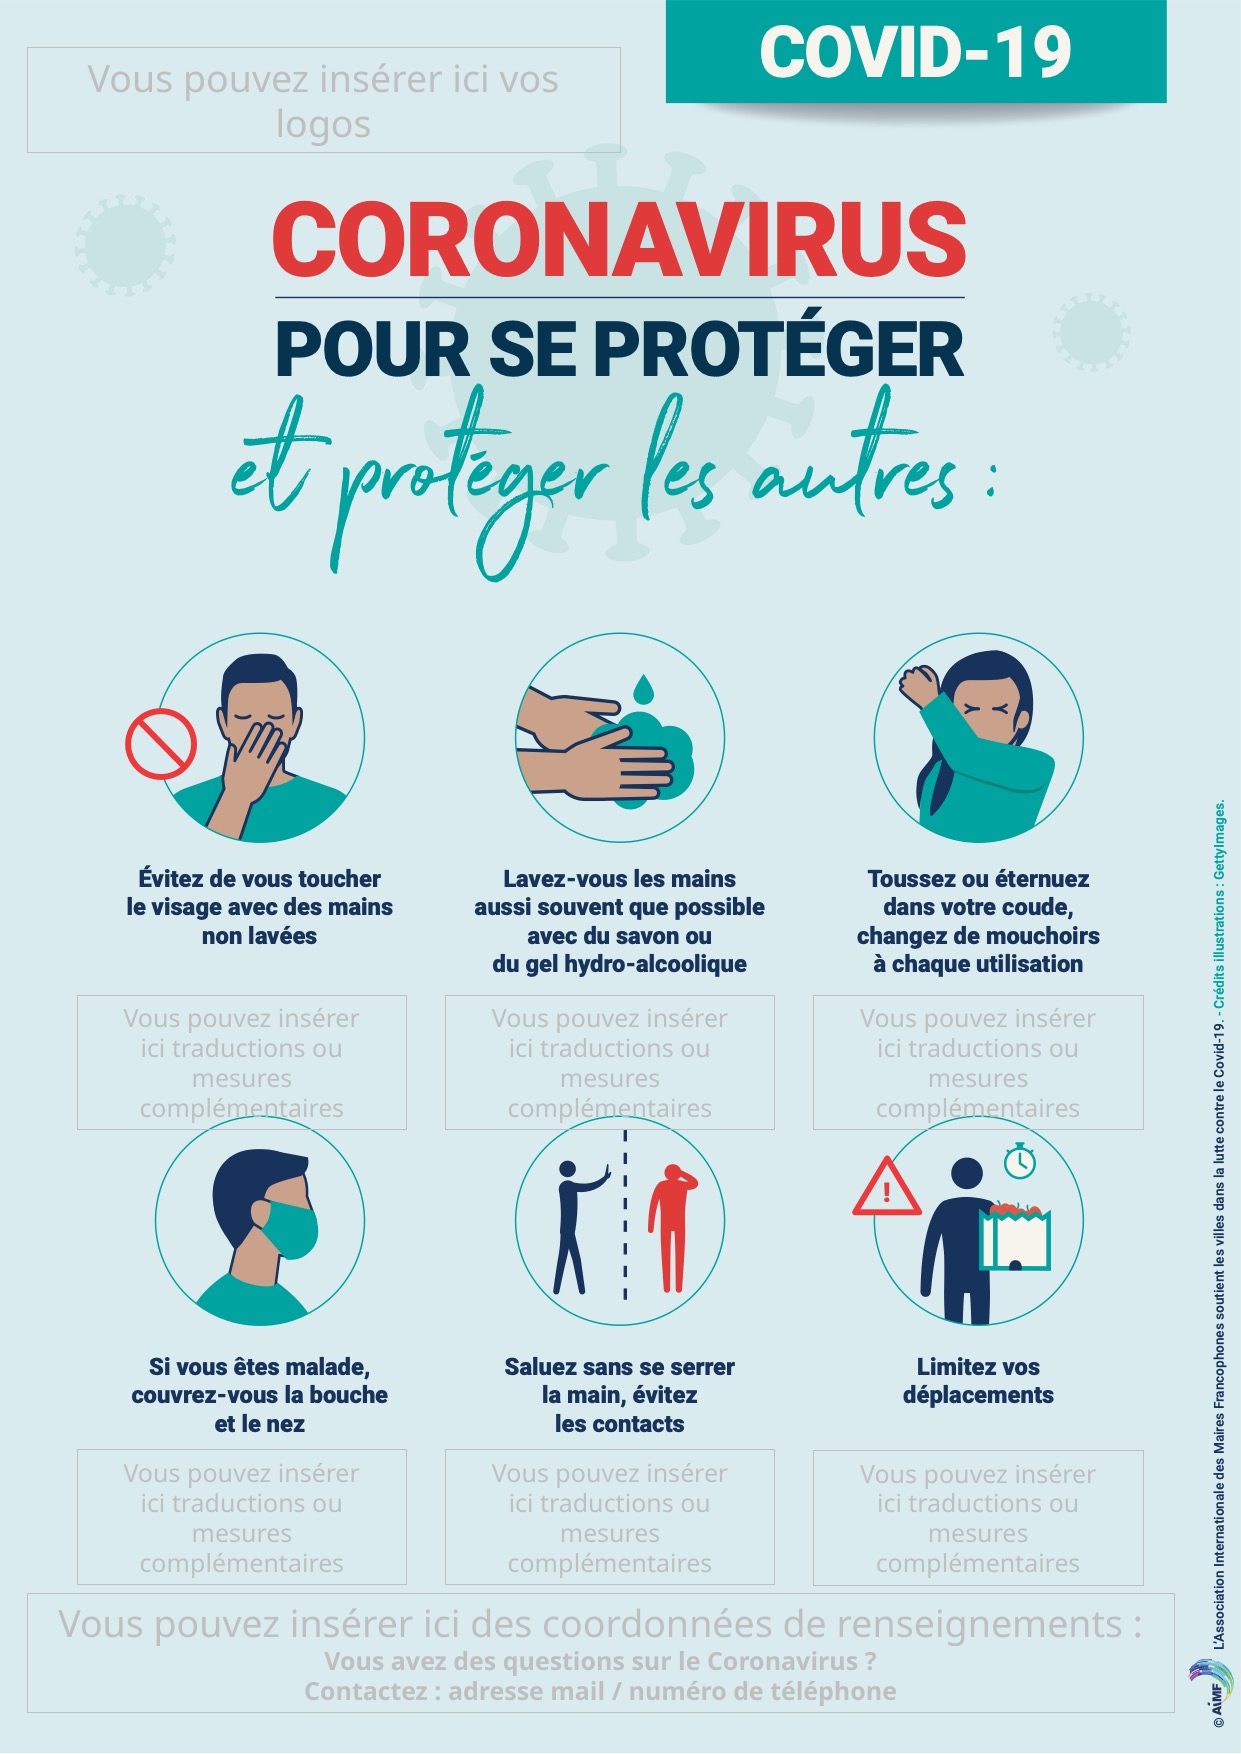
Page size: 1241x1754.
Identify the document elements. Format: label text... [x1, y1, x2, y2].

text_box Vous pouvez insérer ici des coordonnées de renseignements : Vous avez des questions sur le Coronavirus ? Contactez : adresse mail / numéro de téléphone [27, 1593, 1175, 1713]
picture [0, 0, 1241, 1753]
text_box Vous pouvez insérer ici traductions ou mesures complémentaires [77, 995, 407, 1130]
text_box Vous pouvez insérer ici traductions ou mesures complémentaires [813, 995, 1144, 1130]
text_box Vous pouvez insérer ici traductions ou mesures complémentaires [77, 1449, 407, 1585]
text_box Vous pouvez insérer ici traductions ou mesures complémentaires [813, 1450, 1144, 1586]
text_box Vous pouvez insérer ici traductions ou mesures complémentaires [445, 995, 775, 1130]
text_box Vous pouvez insérer ici vos logos [27, 47, 621, 153]
text_box Vous pouvez insérer ici traductions ou mesures complémentaires [445, 1449, 775, 1585]
